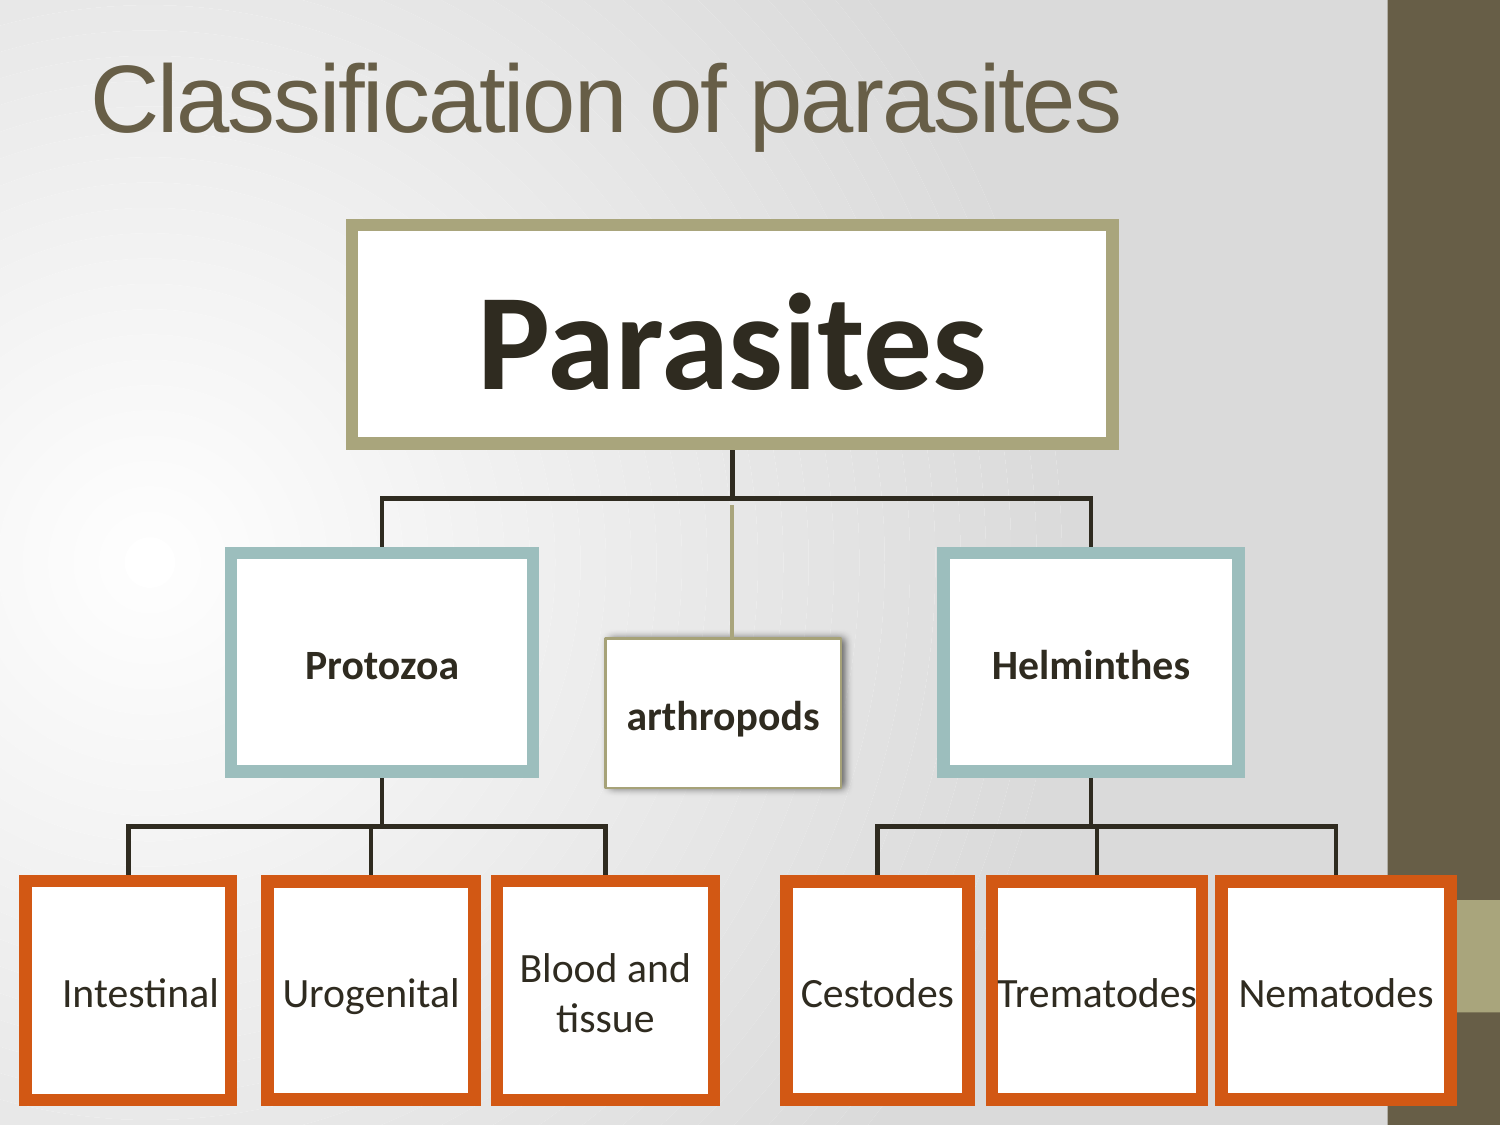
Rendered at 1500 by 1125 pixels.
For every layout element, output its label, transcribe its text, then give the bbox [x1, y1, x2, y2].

title Classification of parasites [75, 0, 1425, 188]
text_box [25, 224, 1452, 1101]
